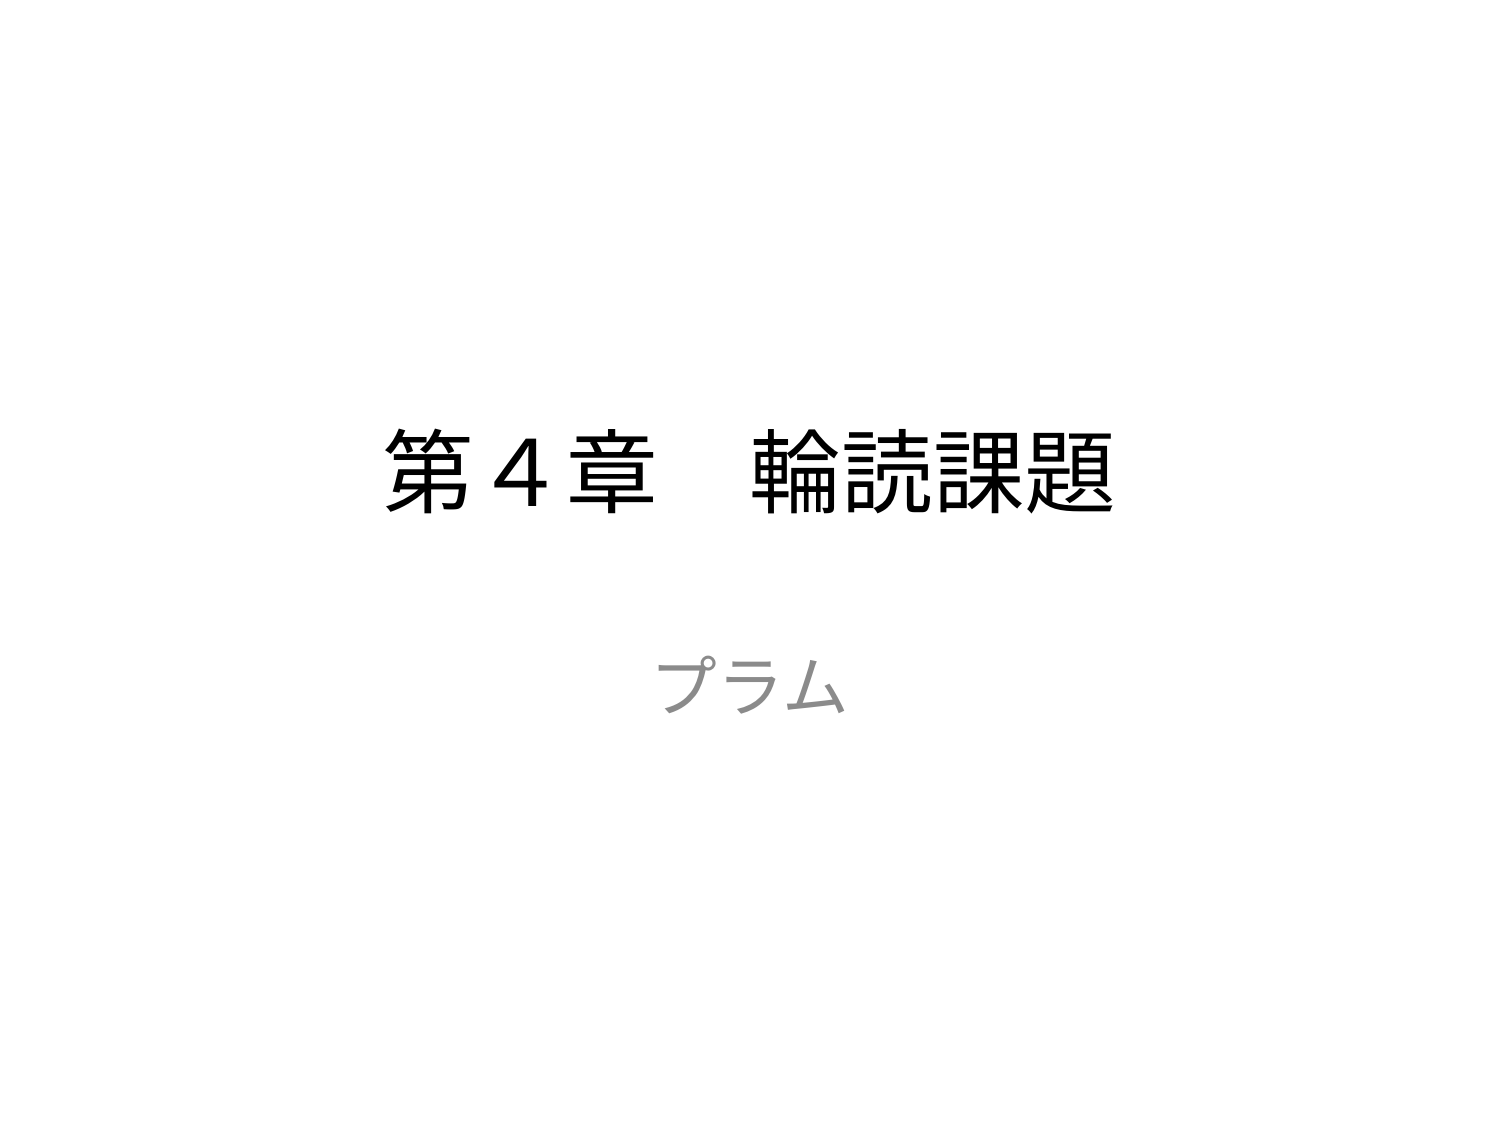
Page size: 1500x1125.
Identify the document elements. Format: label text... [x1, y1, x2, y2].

title 第４章 輪読課題 [112, 349, 1388, 591]
subtitle プラム [225, 637, 1275, 925]
